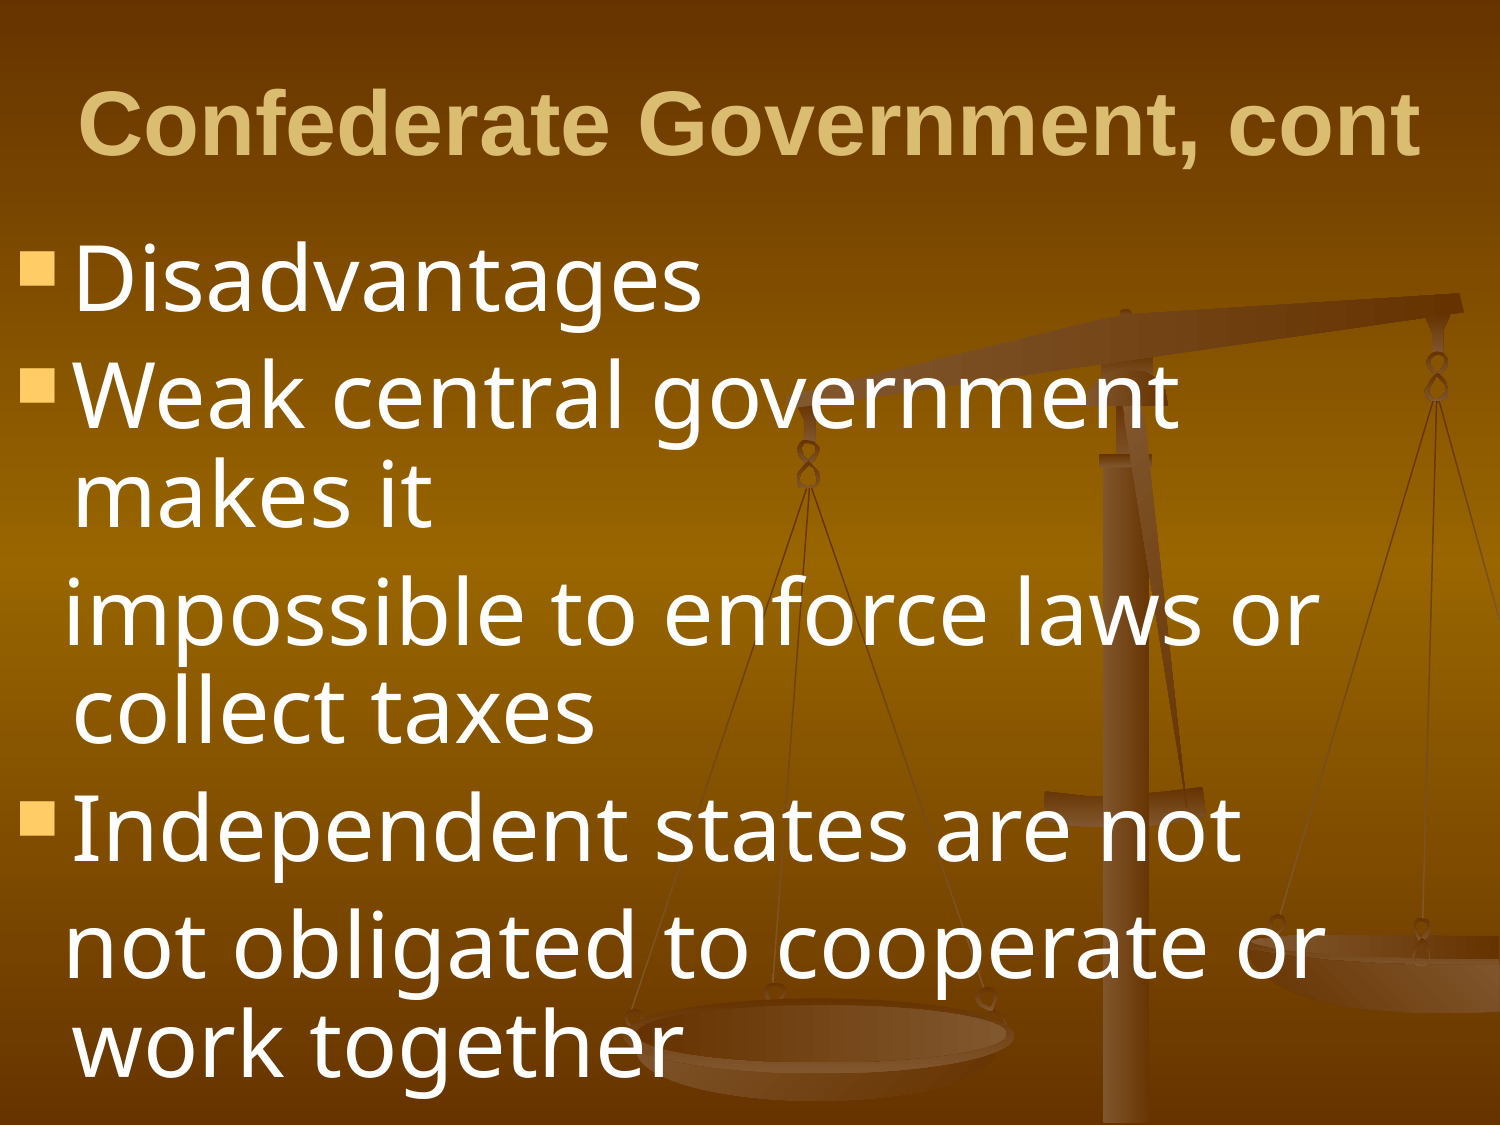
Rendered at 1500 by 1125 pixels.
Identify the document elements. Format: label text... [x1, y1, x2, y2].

title Confederate Government, cont [37, 24, 1463, 213]
list Disadvantages Weak central government makes it impossible to enforce laws or collect taxes Independent states are not not obligated to cooperate or work together [0, 224, 1500, 1063]
